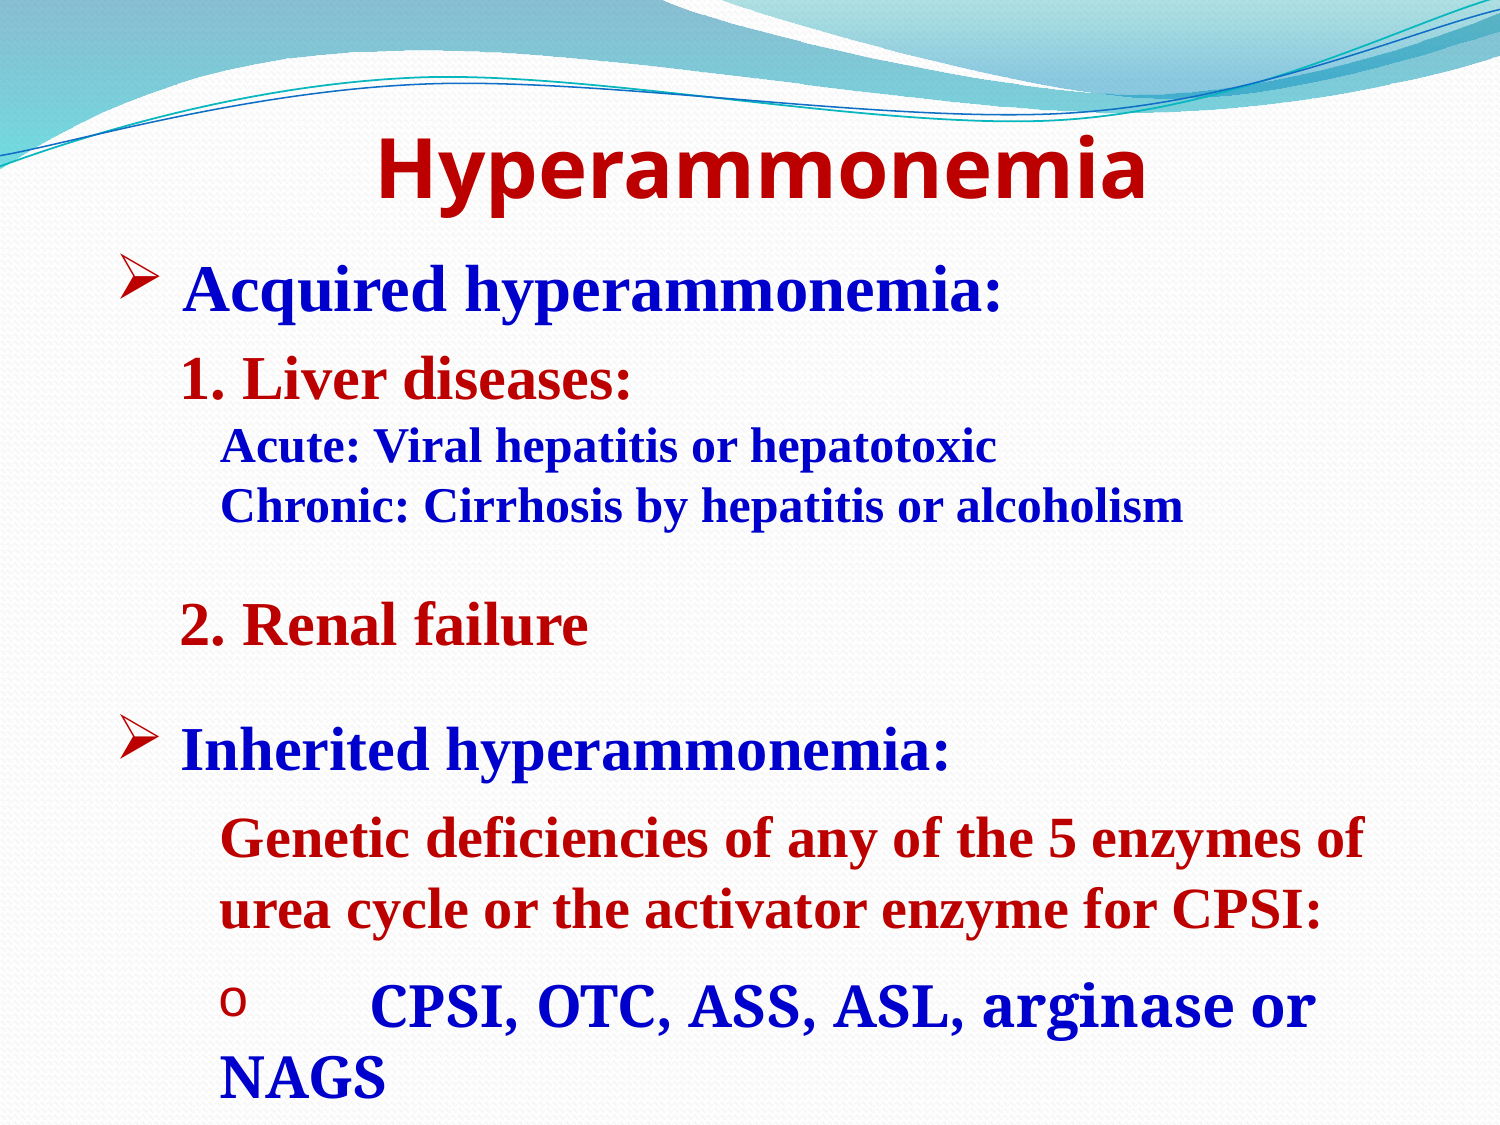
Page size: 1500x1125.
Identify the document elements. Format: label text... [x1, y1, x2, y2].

title Hyperammonemia [87, 87, 1438, 216]
list Acquired hyperammonemia: 1. Liver diseases: Acute: Viral hepatitis or hepatotoxic Chronic: Cirrhosis by hepatitis or alcoholism 2. Renal failure Inherited hyperammonemia: Genetic deficiencies of any of the 5 enzymes of urea cycle or the activator enzyme for CPSI: CPSI, OTC, ASS, ASL, arginase or NAGS [99, 237, 1438, 1076]
